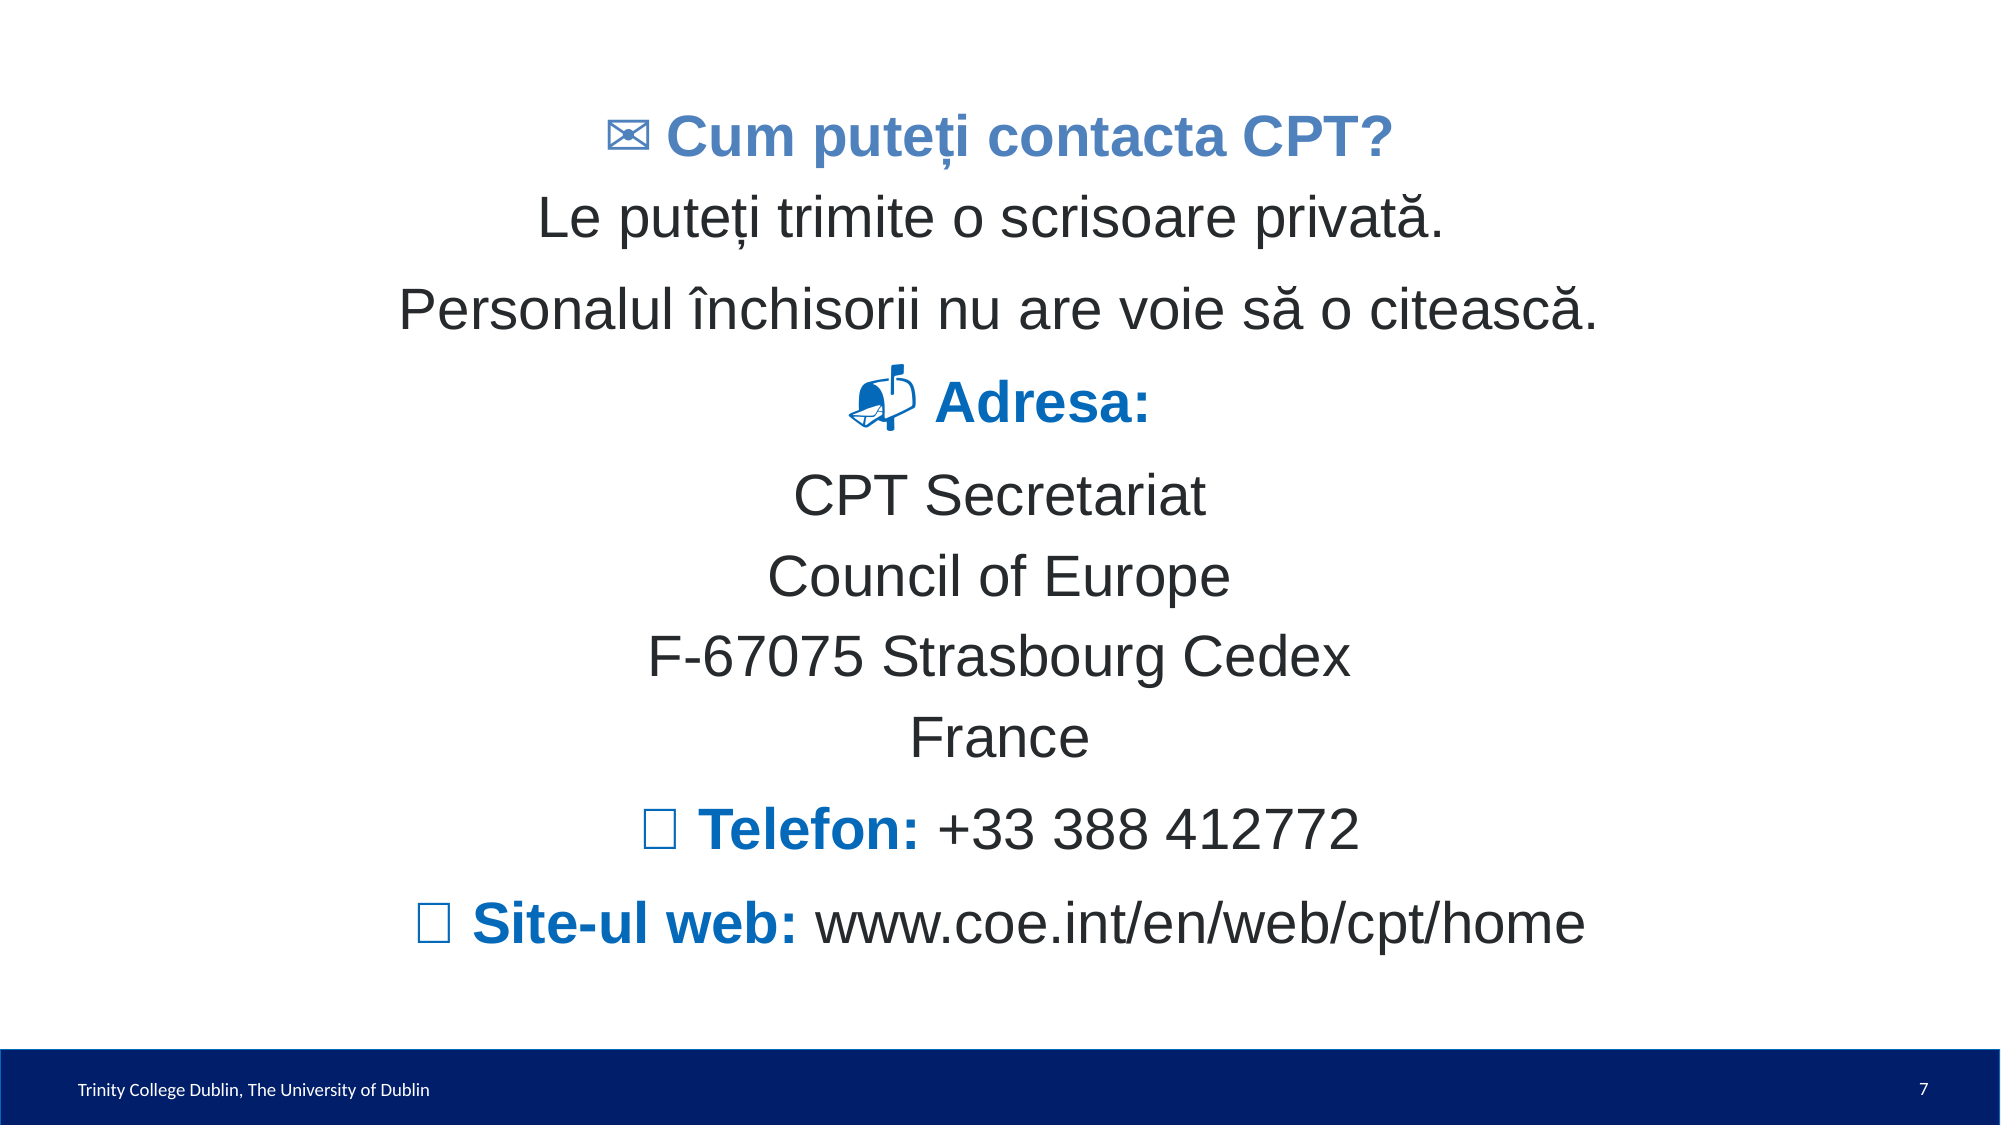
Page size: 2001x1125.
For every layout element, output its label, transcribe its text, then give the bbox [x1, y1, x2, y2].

text_box ✉️ Cum puteți contacta CPT? Le puteți trimite o scrisoare privată. Personalul închisorii nu are voie să o citească. 📬 Adresa: CPT Secretariat Council of Europe F-67075 Strasbourg Cedex France 📞 Telefon: +33 388 412772 🌐 Site-ul web: www.coe.int/en/web/cpt/home [71, 87, 1929, 1125]
